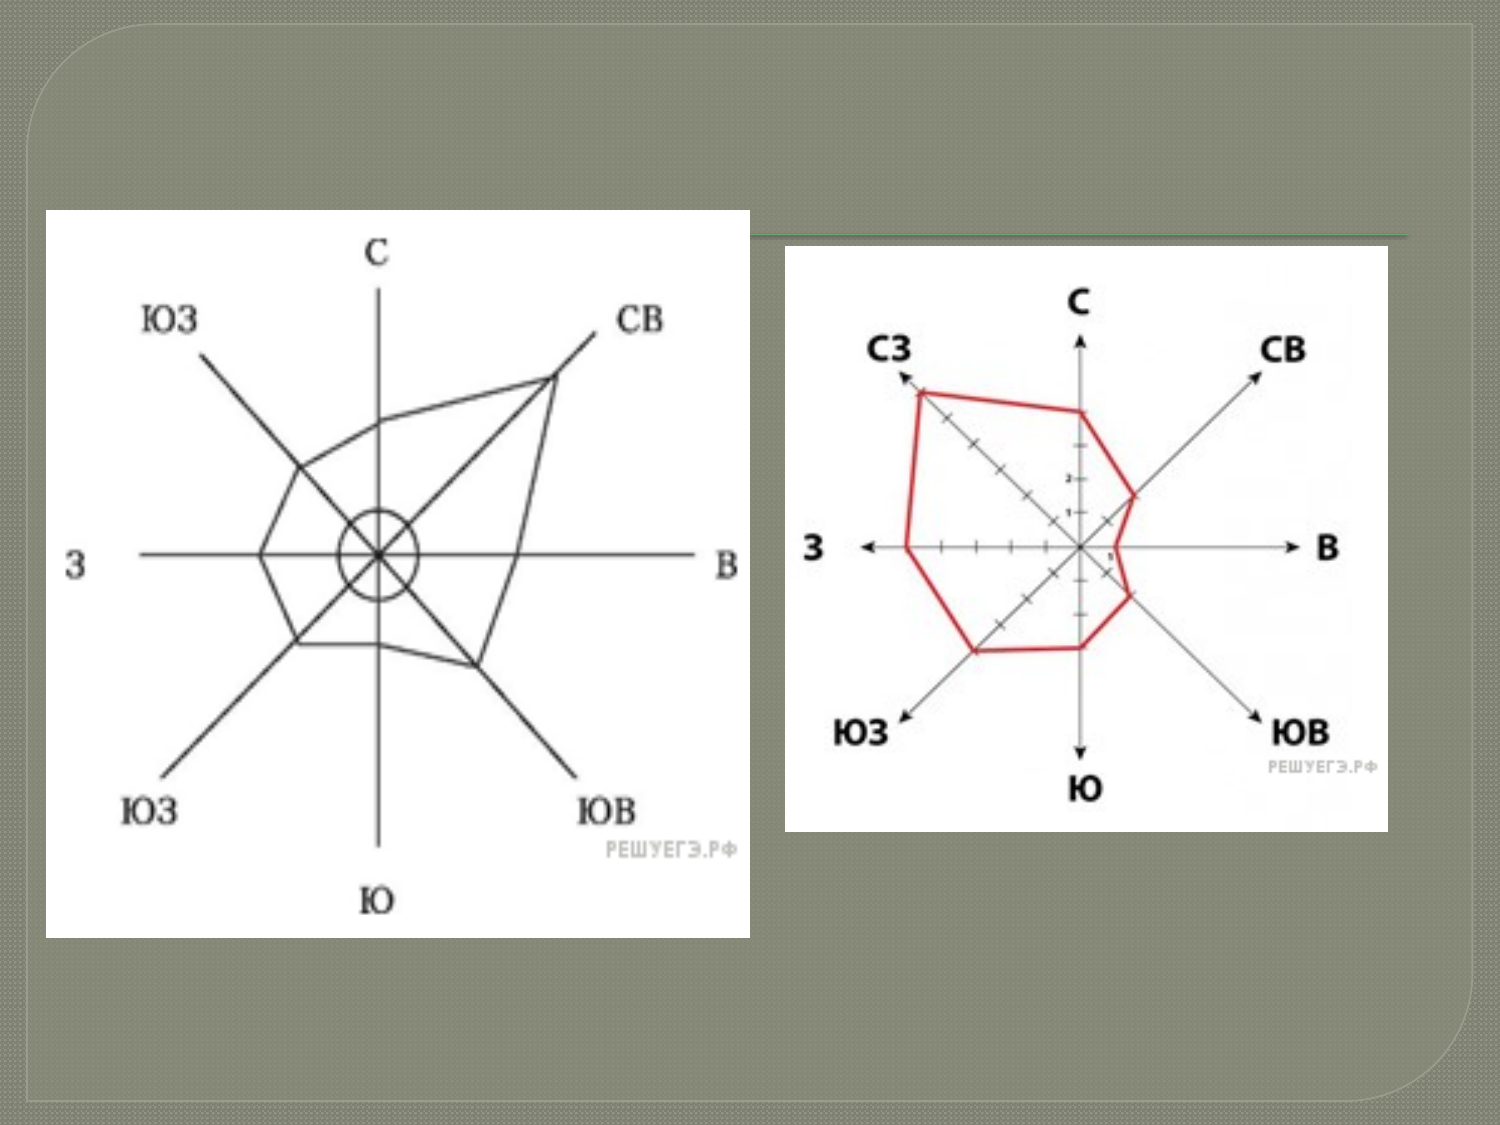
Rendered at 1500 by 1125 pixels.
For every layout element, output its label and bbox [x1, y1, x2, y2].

picture [784, 245, 1388, 833]
list [46, 210, 751, 938]
